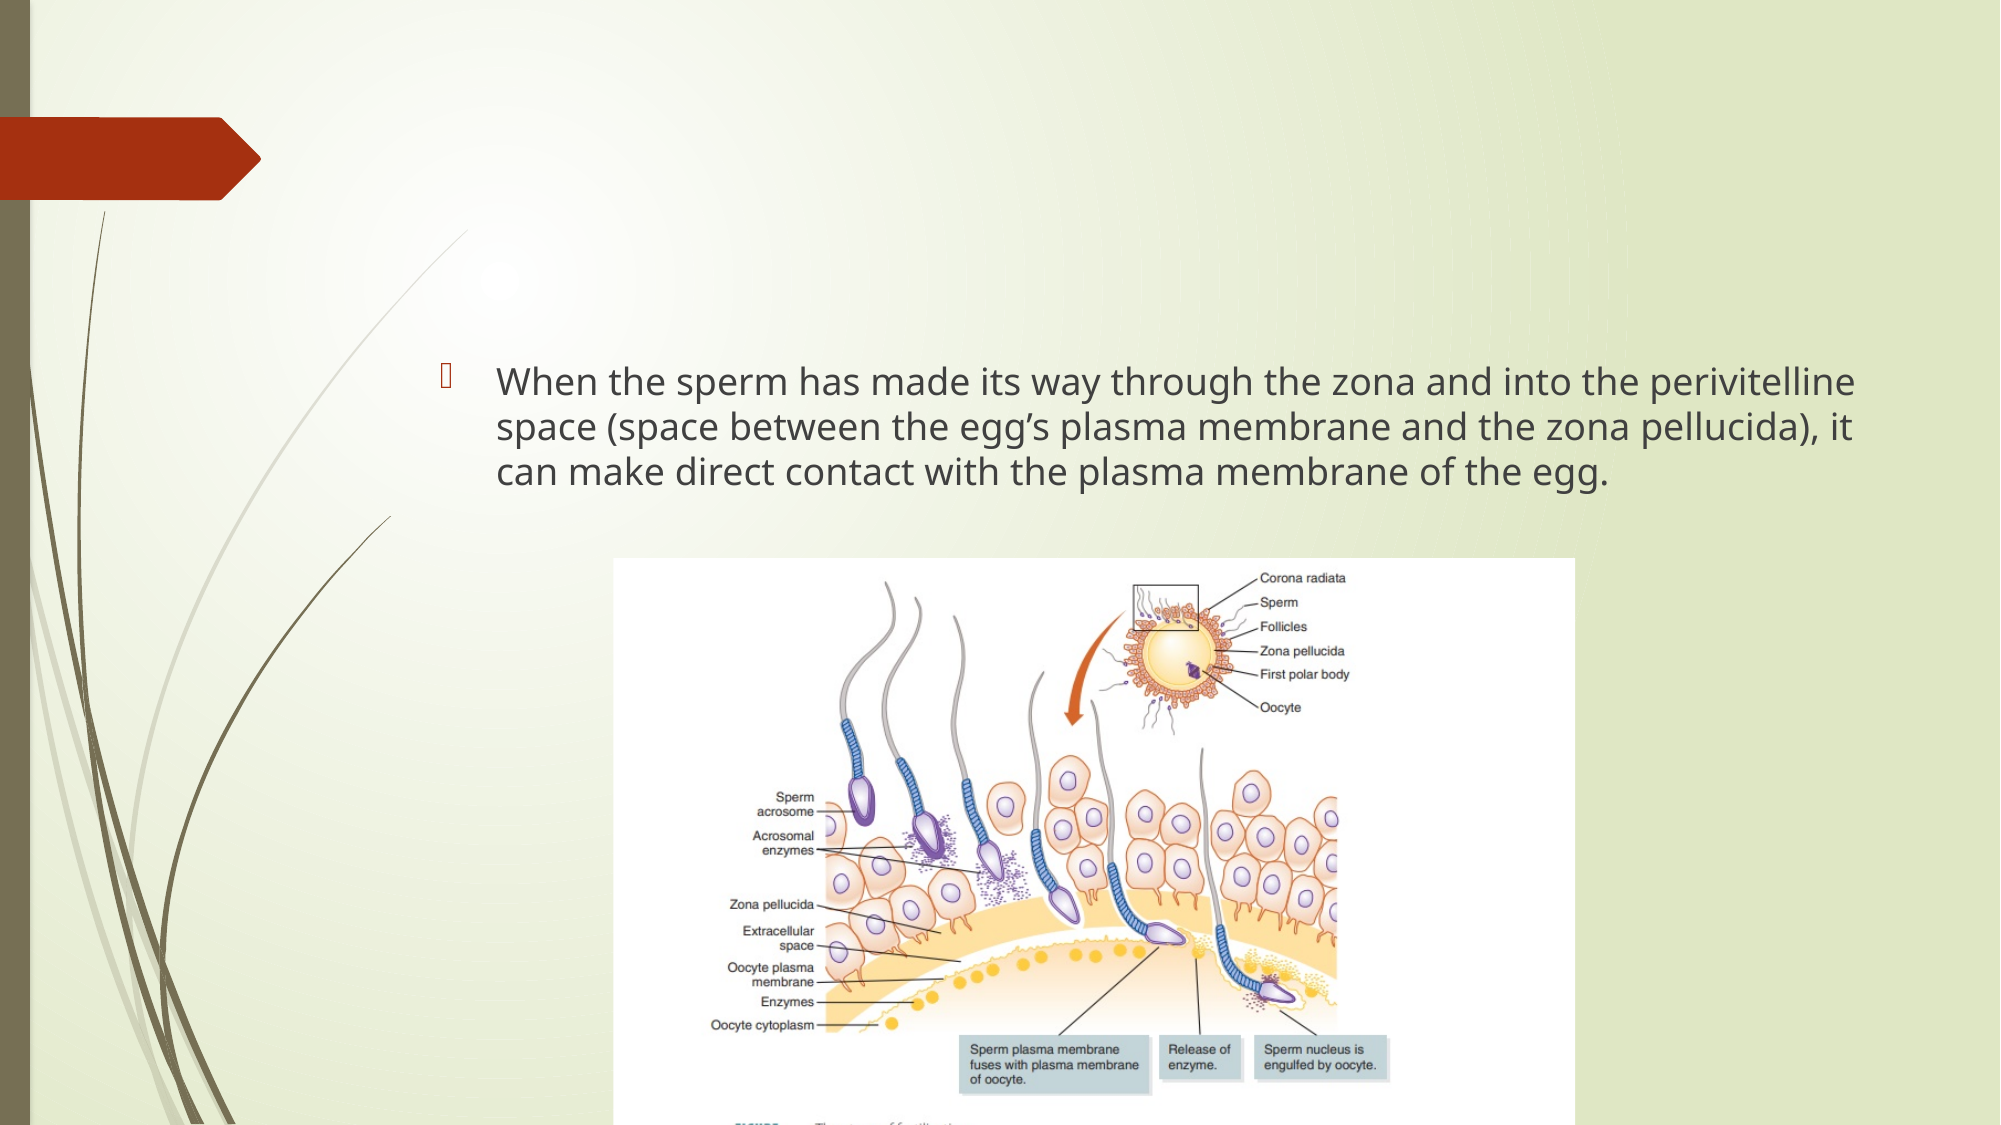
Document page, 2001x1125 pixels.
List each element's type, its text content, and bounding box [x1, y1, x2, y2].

list When the sperm has made its way through the zona and into the perivitelline space (space between the egg’s plasma membrane and the zona pellucida), it can make direct contact with the plasma membrane of the egg. [424, 350, 1888, 970]
picture [613, 557, 1576, 1125]
